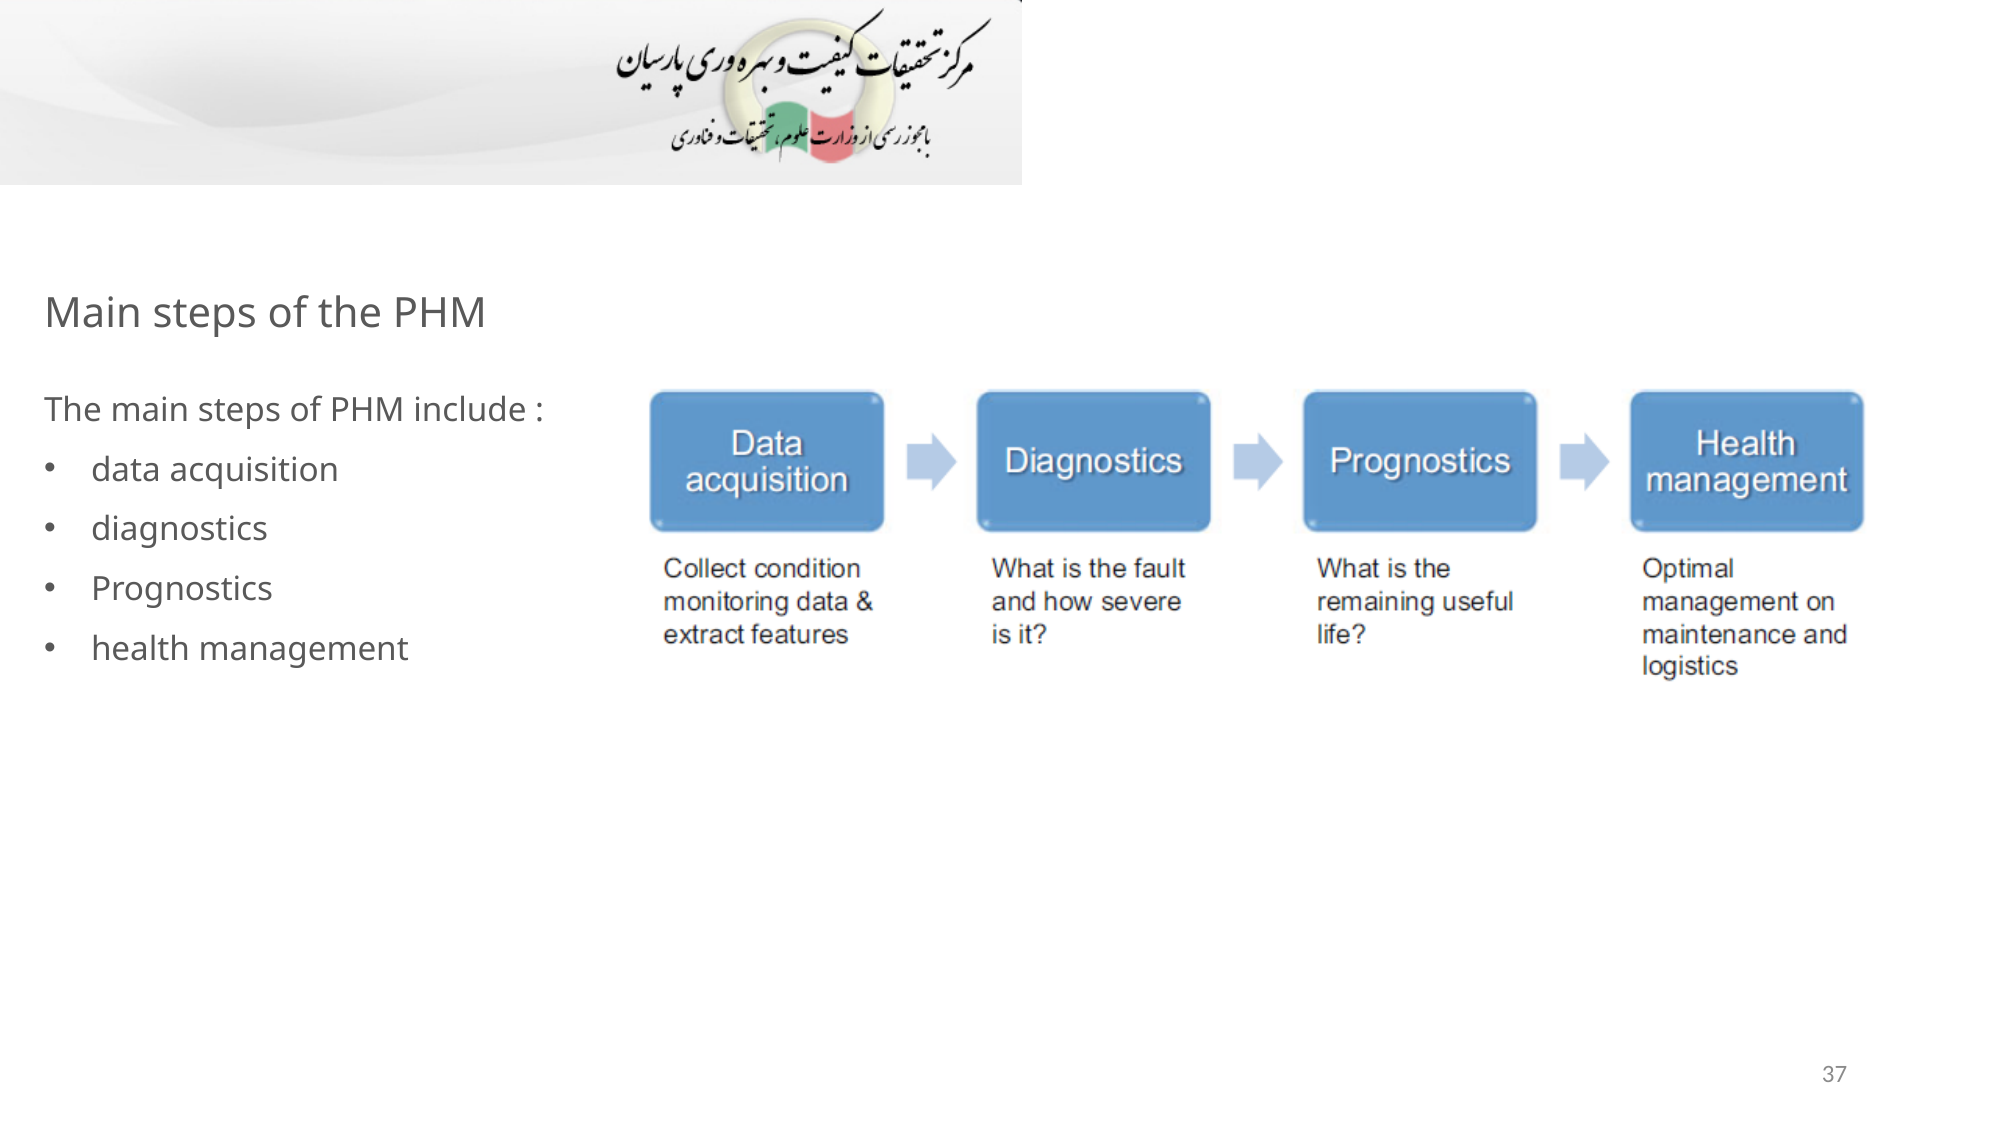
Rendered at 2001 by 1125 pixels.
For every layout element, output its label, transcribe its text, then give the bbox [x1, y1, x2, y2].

slide_number 37 [1412, 1042, 1863, 1103]
picture [0, 0, 1022, 185]
text_box The main steps of PHM include : data acquisition diagnostics Prognostics health management [29, 360, 1030, 675]
text_box Main steps of the PHM [29, 253, 718, 344]
picture [637, 383, 1927, 697]
